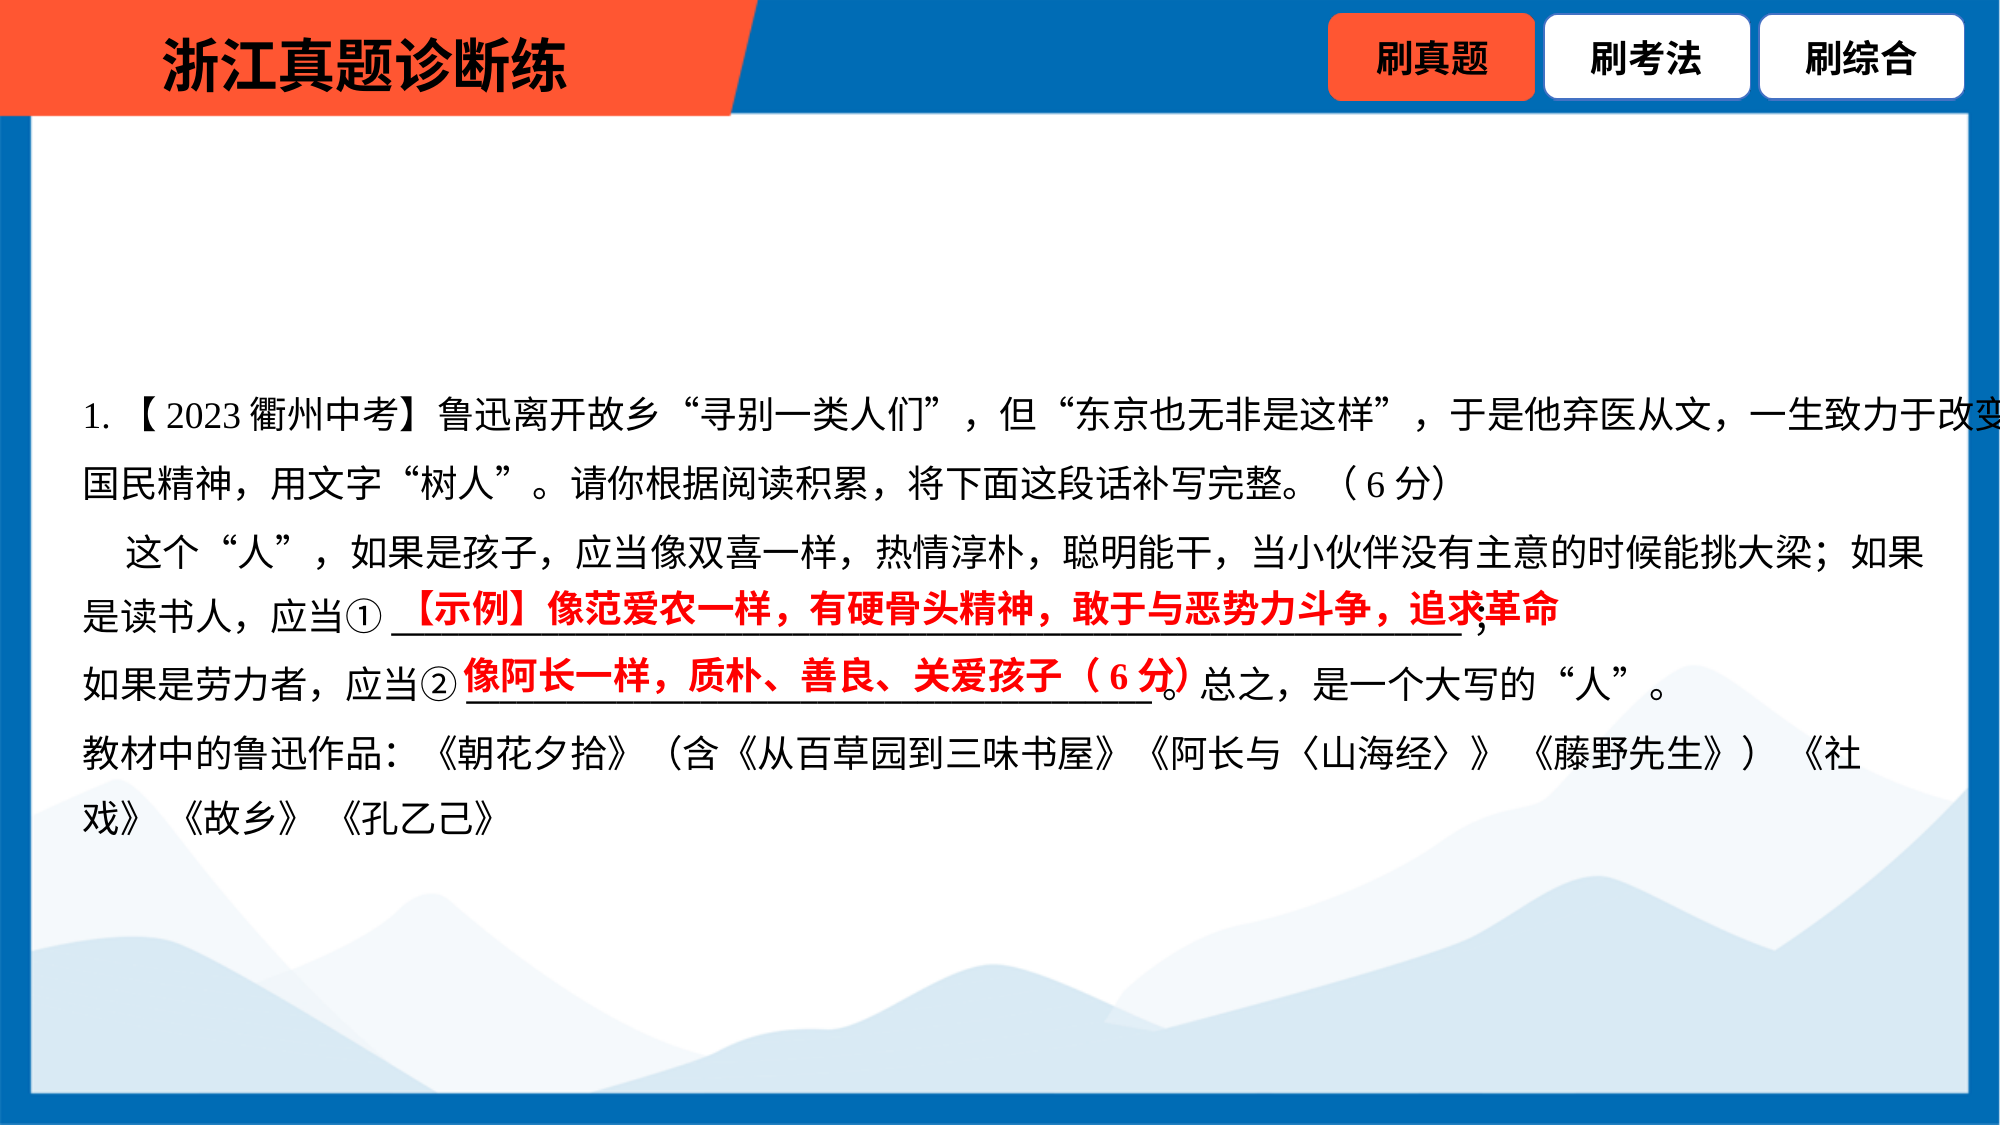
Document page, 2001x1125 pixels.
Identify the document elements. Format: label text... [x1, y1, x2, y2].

text_box 如果是劳力者，应当②_________________________________________。总之，是一个大写的“人”。 教材中的鲁迅作品：《朝花夕拾》（含《从百草园到三味书屋》《阿长与〈山海经〉》 《藤野先生》） 《社 戏》 《故乡》 《孔乙己》 [82, 637, 1917, 833]
text_box 像阿长一样，质朴、善良、关爱孩子（6分） [458, 632, 1217, 691]
text_box 【示例】像范爱农一样，有硬骨头精神，敢于与恶势力斗争，追求革命 [383, 565, 1574, 624]
picture [0, 0, 2000, 1125]
text_box 1.【2023衢州中考】鲁迅离开故乡“寻别一类人们”，但“东京也无非是这样”，于是他弃医从文，一生致力于改变 国民精神，用文字“树人”。请你根据阅读积累，将下面这段话补写完整。（6分） 这个“人”，如果是孩子，应当像双喜一样，热情淳朴，聪明能干，当小伙伴没有主意的时候能挑大梁；如果 是读书人，应当①________________________________________________________________； [82, 367, 1917, 632]
